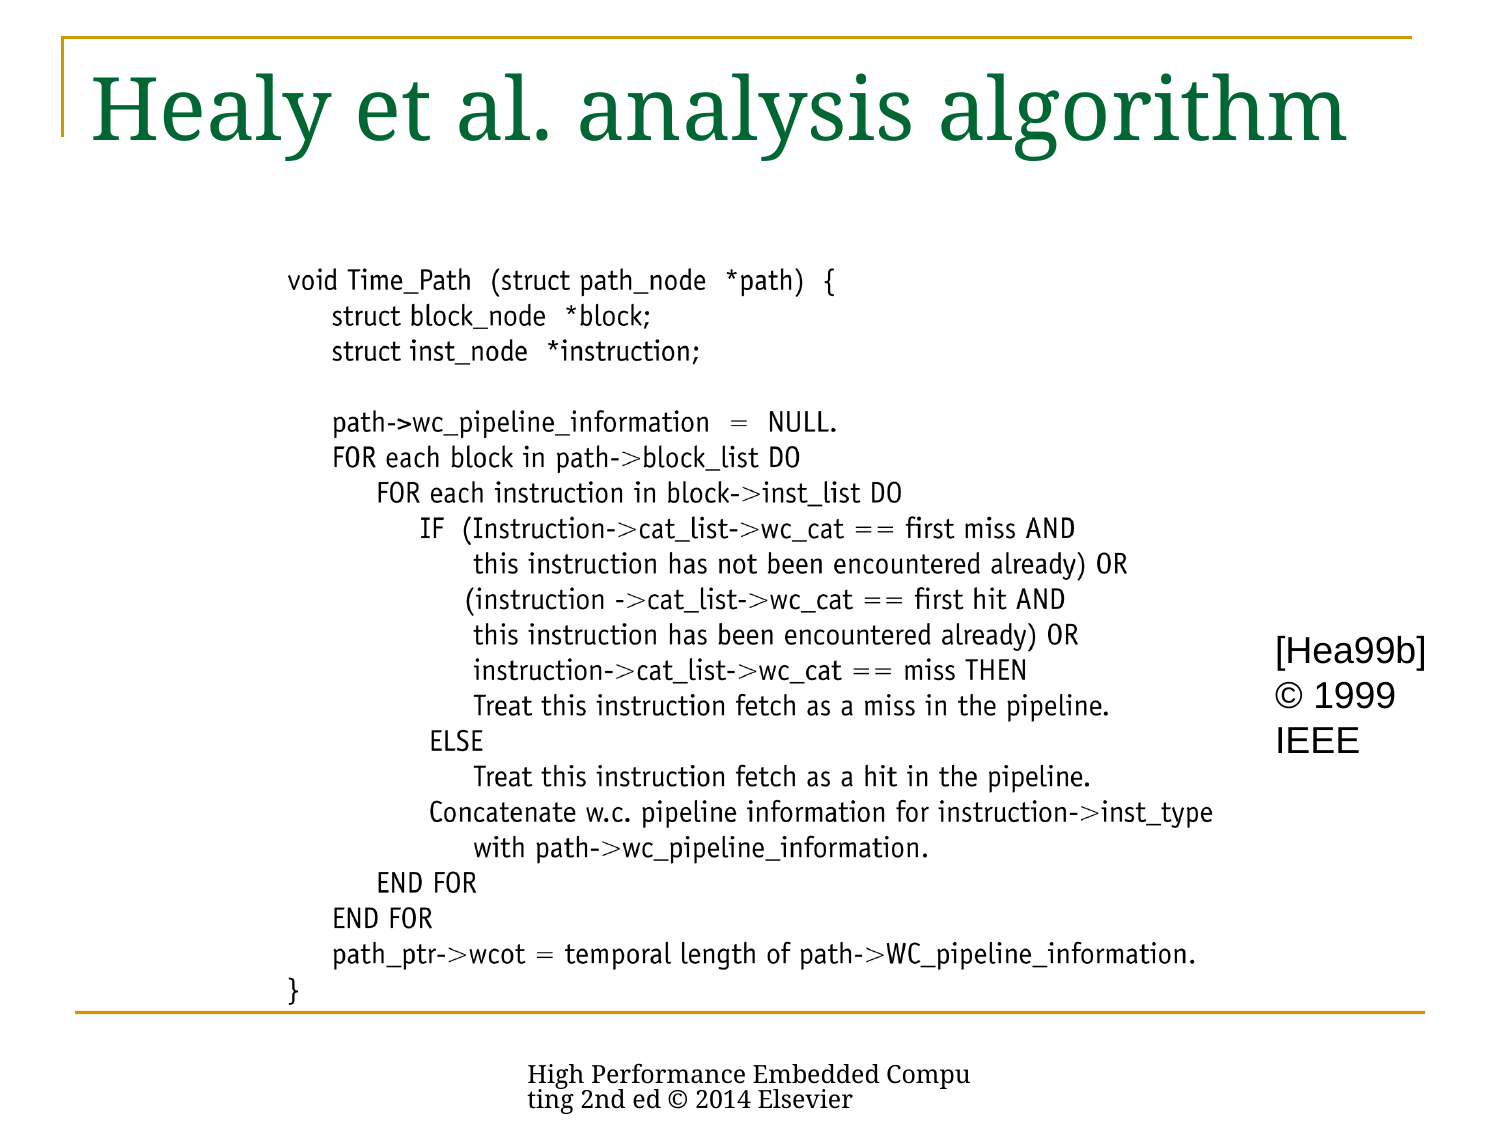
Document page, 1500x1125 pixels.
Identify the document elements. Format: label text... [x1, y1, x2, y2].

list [287, 262, 1213, 1006]
text_box [Hea99b] © 1999 IEEE [1260, 618, 1442, 769]
title Healy et al. analysis algorithm [75, 45, 1425, 233]
footer High Performance Embedded Computing 2nd ed © 2014 Elsevier [512, 1025, 988, 1100]
